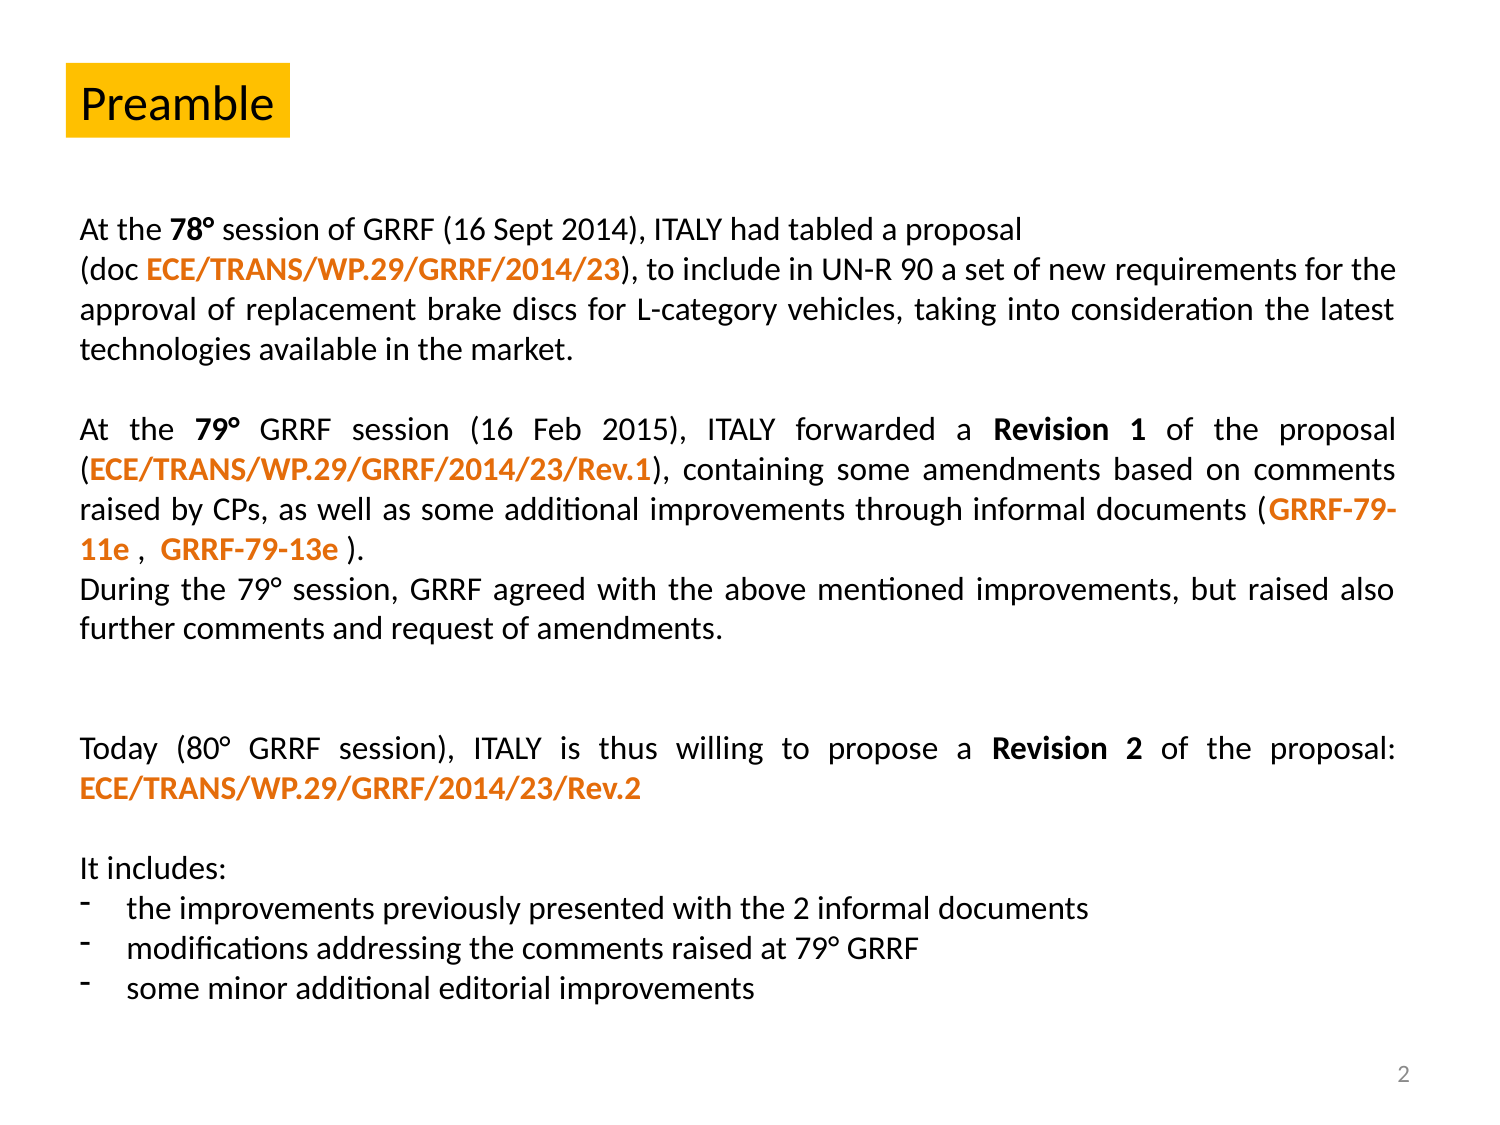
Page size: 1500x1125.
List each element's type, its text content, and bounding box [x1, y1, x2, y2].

text_box At the 78° session of GRRF (16 Sept 2014), ITALY had tabled a proposal (doc ECE/TRANS/WP.29/GRRF/2014/23), to include in UN-R 90 a set of new requirements for the approval of replacement brake discs for L-category vehicles, taking into consideration the latest technologies available in the market. At the 79° GRRF session (16 Feb 2015), ITALY forwarded a Revision 1 of the proposal (ECE/TRANS/WP.29/GRRF/2014/23/Rev.1), containing some amendments based on comments raised by CPs, as well as some additional improvements through informal documents (GRRF-79-11e , GRRF-79-13e ). During the 79° session, GRRF agreed with the above mentioned improvements, but raised also further comments and request of amendments. Today (80° GRRF session), ITALY is thus willing to propose a Revision 2 of the proposal: ECE/TRANS/WP.29/GRRF/2014/23/Rev.2 It includes: the improvements previously presented with the 2 informal documents modifications addressing the comments raised at 79° GRRF some minor additional editorial improvements [64, 200, 1412, 1054]
slide_number 2 [1074, 1042, 1425, 1103]
text_box Preamble [65, 62, 290, 138]
